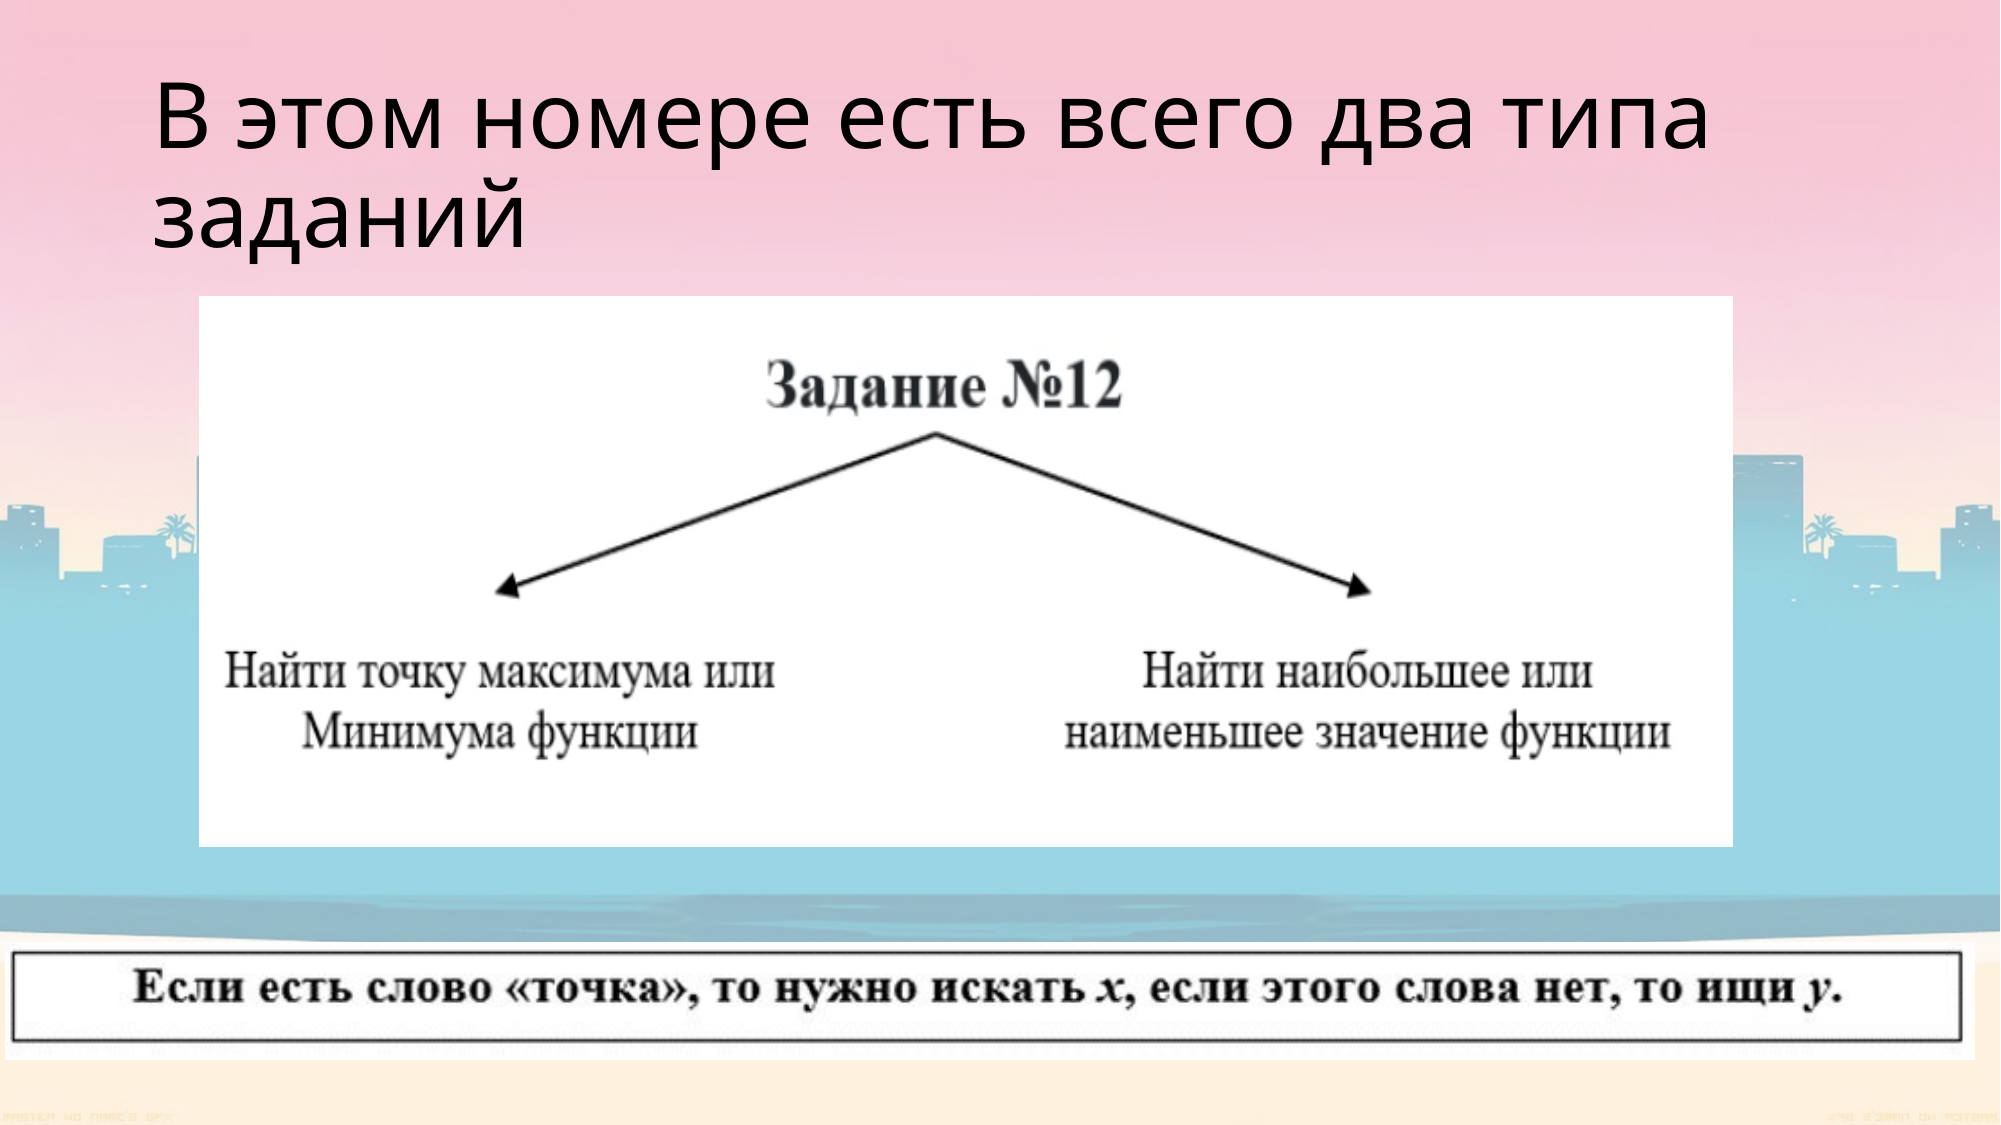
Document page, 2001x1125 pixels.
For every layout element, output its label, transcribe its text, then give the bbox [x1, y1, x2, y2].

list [199, 296, 1733, 847]
picture [5, 942, 1975, 1061]
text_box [0, 0, 2000, 1125]
title В этом номере есть всего два типа заданий [137, 59, 1863, 278]
